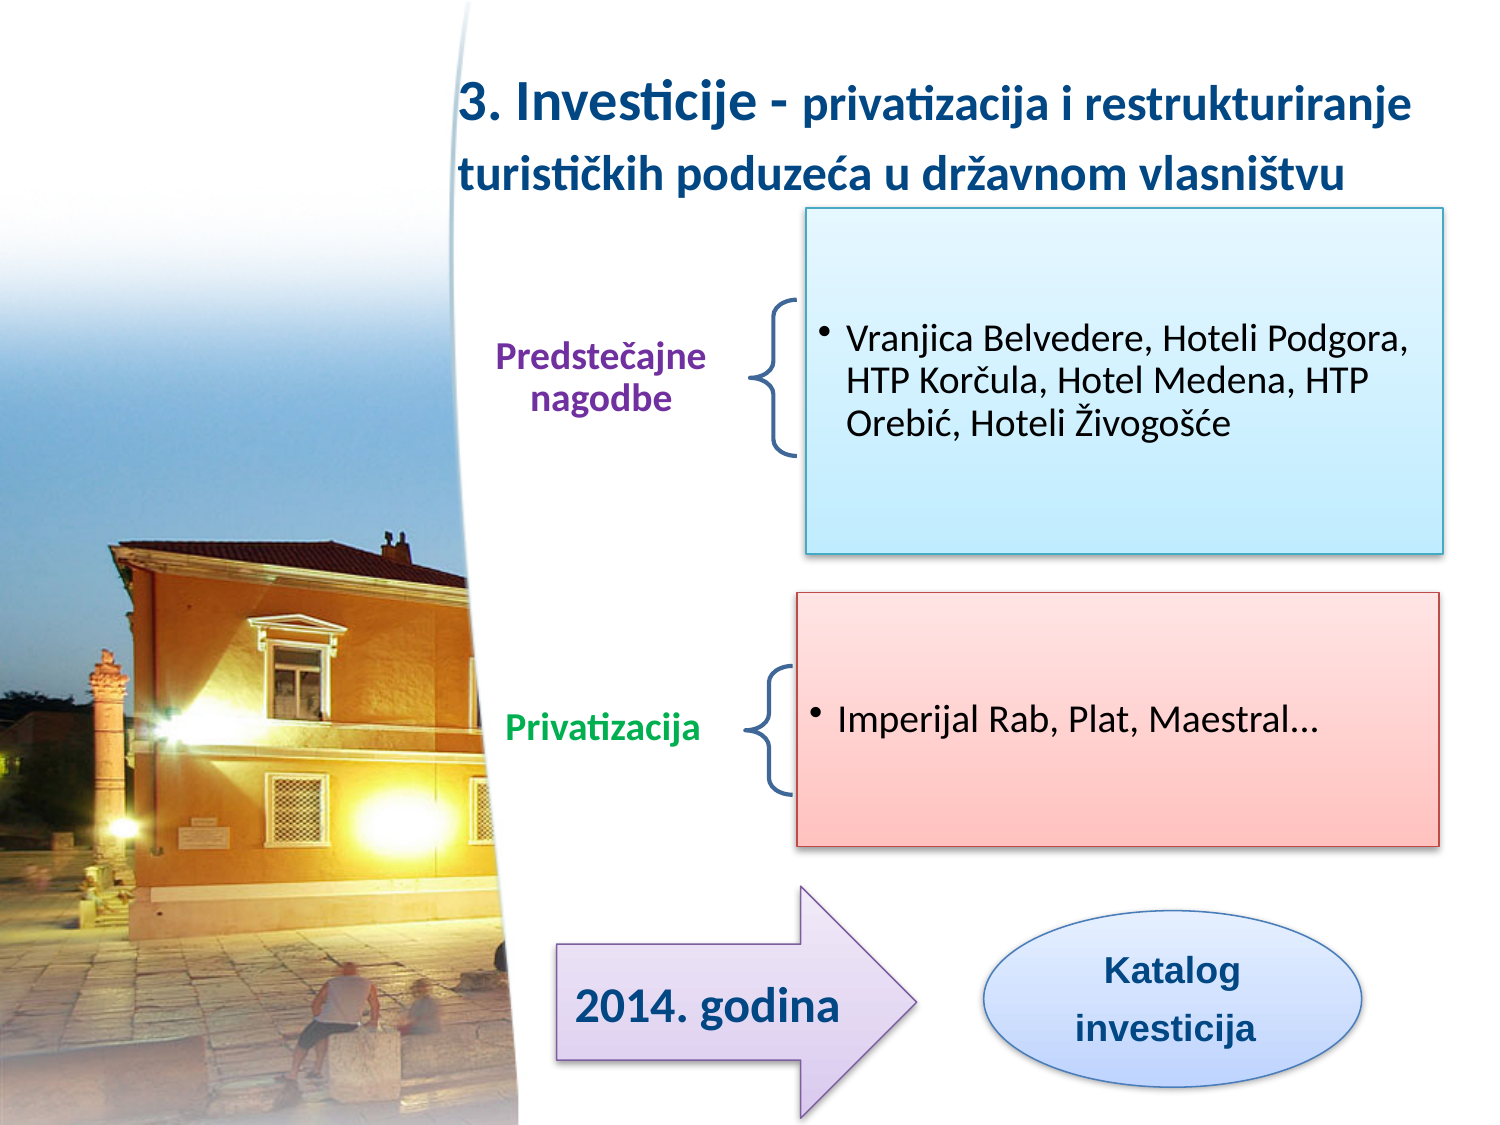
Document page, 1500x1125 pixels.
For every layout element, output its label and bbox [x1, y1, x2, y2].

picture [0, 0, 1500, 1125]
text_box [442, 207, 1444, 875]
